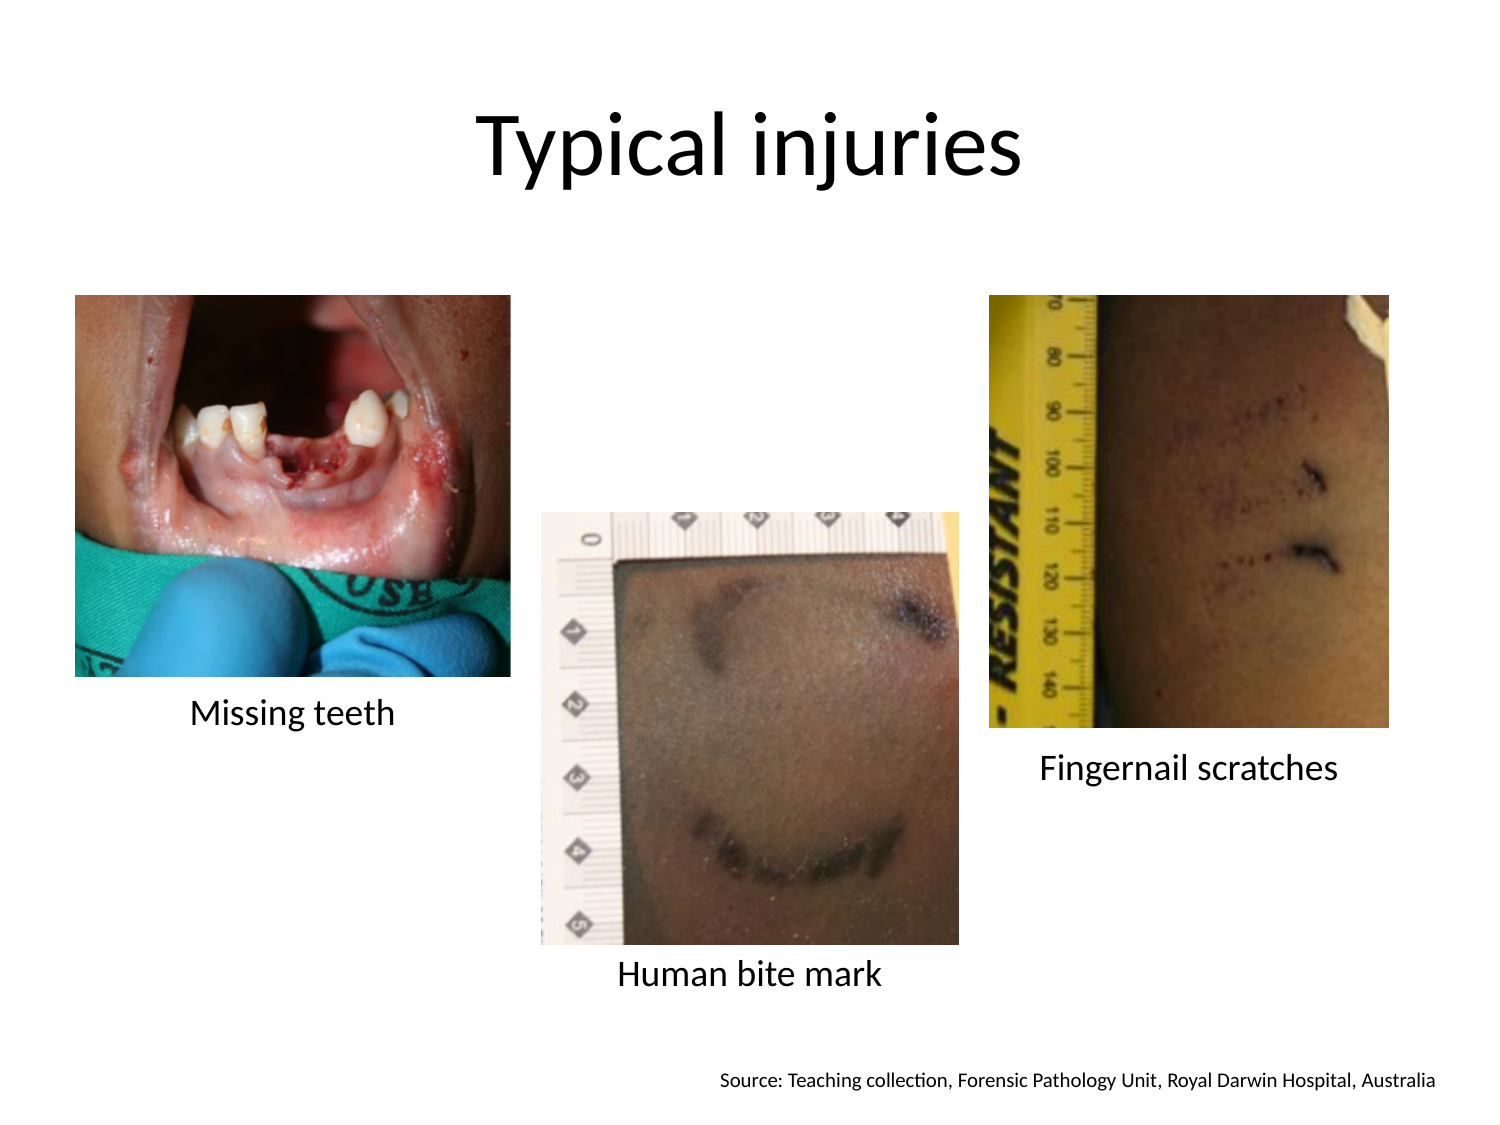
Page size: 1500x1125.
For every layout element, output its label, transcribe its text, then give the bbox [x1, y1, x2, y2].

text_box Human bite mark [540, 952, 959, 1002]
picture [74, 294, 511, 678]
picture [989, 295, 1390, 728]
title Typical injuries [75, 45, 1425, 233]
text_box Source: Teaching collection, Forensic Pathology Unit, Royal Darwin Hospital, Australia [694, 1059, 1462, 1100]
text_box Missing teeth [75, 685, 511, 741]
text_box Fingernail scratches [988, 735, 1389, 796]
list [540, 512, 960, 946]
